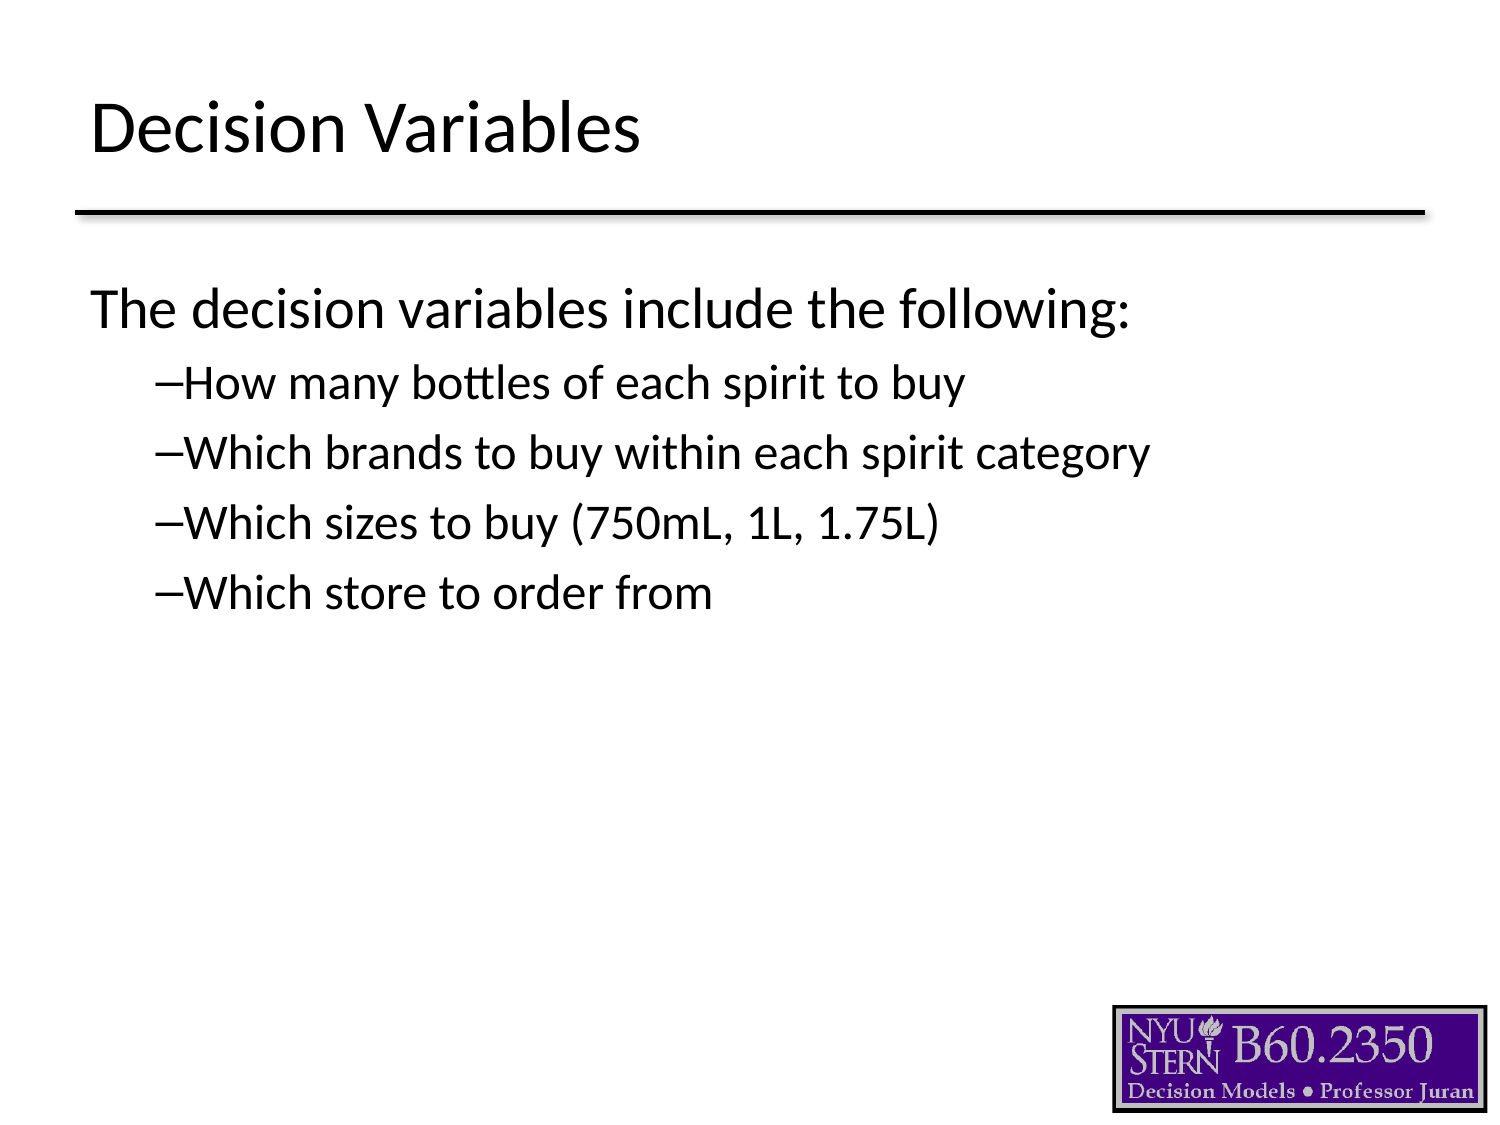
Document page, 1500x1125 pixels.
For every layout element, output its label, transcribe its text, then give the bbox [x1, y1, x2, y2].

title Decision Variables [75, 45, 1425, 200]
picture [1112, 1005, 1488, 1113]
list The decision variables include the following: How many bottles of each spirit to buy Which brands to buy within each spirit category Which sizes to buy (750mL, 1L, 1.75L) Which store to order from [75, 262, 1425, 1050]
